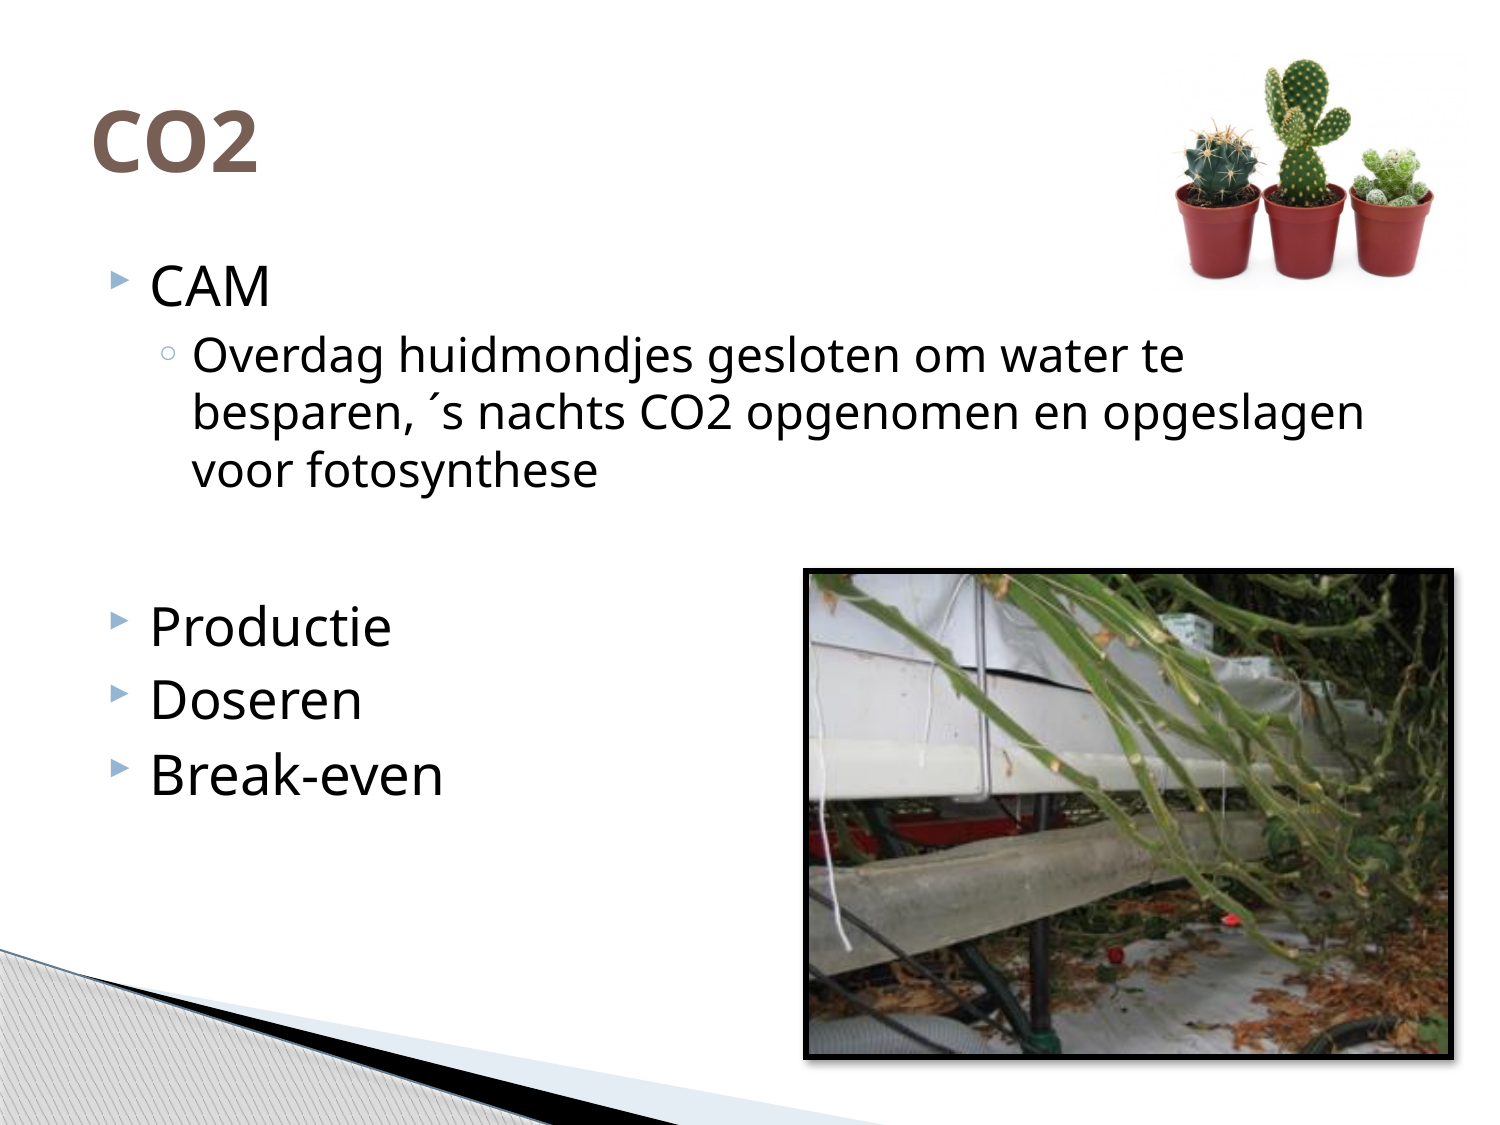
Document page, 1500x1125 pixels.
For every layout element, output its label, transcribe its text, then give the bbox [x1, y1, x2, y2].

picture [1153, 54, 1470, 291]
title CO2 [75, 45, 1425, 233]
list CAM Overdag huidmondjes gesloten om water te besparen, ´s nachts CO2 opgenomen en opgeslagen voor fotosynthese Productie Doseren Break-even [75, 243, 1425, 986]
picture [808, 573, 1448, 1054]
